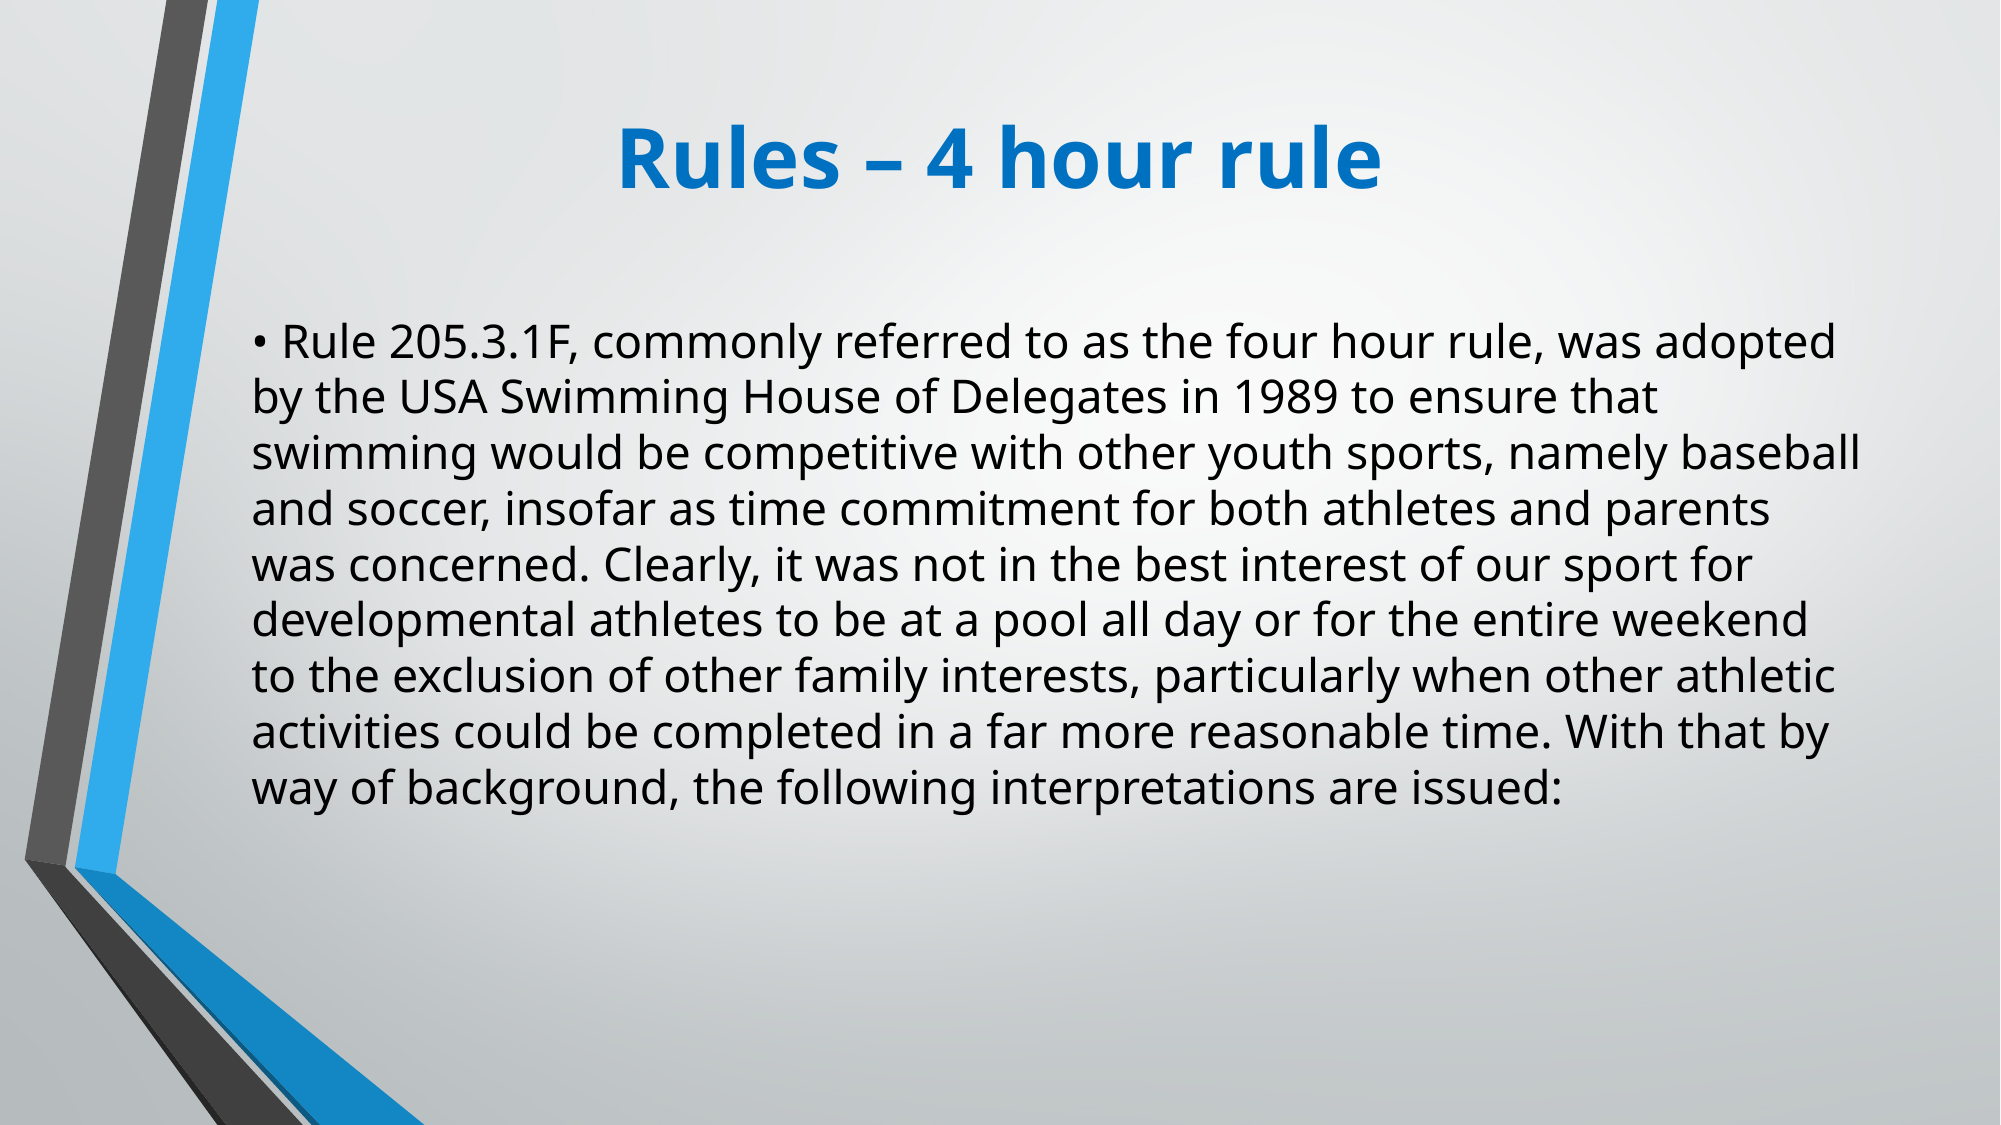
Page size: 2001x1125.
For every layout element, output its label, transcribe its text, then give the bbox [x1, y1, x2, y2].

list • Rule 205.3.1F, commonly referred to as the four hour rule, was adopted by the USA Swimming House of Delegates in 1989 to ensure that swimming would be competitive with other youth sports, namely baseball and soccer, insofar as time commitment for both athletes and parents was concerned. Clearly, it was not in the best interest of our sport for developmental athletes to be at a pool all day or for the entire weekend to the exclusion of other family interests, particularly when other athletic activities could be completed in a far more reasonable time. With that by way of background, the following interpretations are issued: [236, 284, 1880, 841]
title Rules – 4 hour rule [137, 46, 1863, 264]
